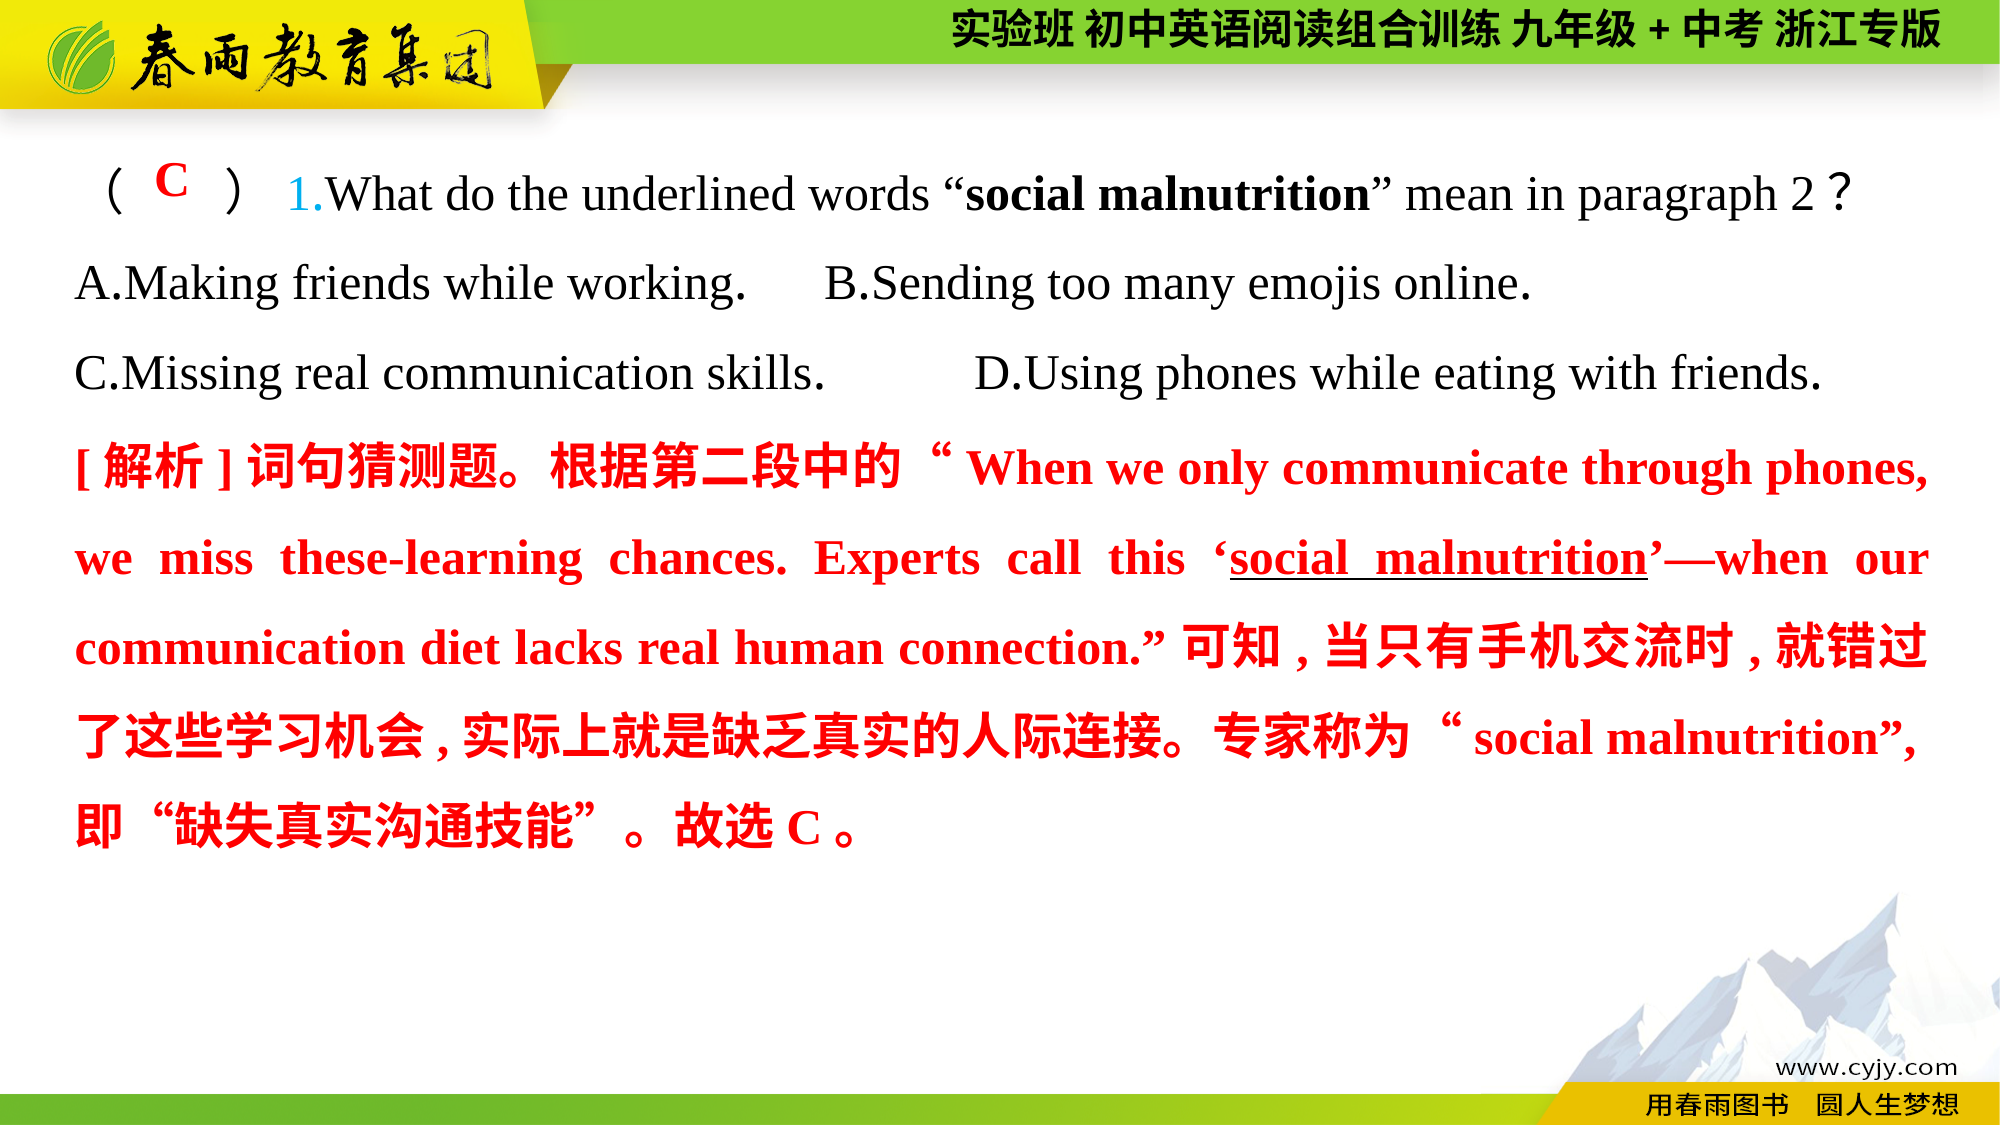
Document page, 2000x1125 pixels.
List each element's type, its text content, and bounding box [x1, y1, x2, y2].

picture [0, 0, 2000, 1125]
list （ ）1.What do the underlined words “social malnutrition” mean in paragraph 2？ A.Making friends while working. B.Sending too many emojis online. C.Missing real communication skills. D.Using phones while eating with friends. [59, 122, 1944, 397]
text_box [解析]词句猜测题。根据第二段中的“When we only communicate through phones, we miss these-learning chances. Experts call this ‘social malnutrition’—when our communication diet lacks real human connection.”可知,当只有手机交流时,就错过了这些学习机会,实际上就是缺乏真实的人际连接。专家称为“social malnutrition”,即“缺失真实沟通技能”。故选C。 [59, 397, 1944, 863]
text_box C [139, 139, 206, 215]
